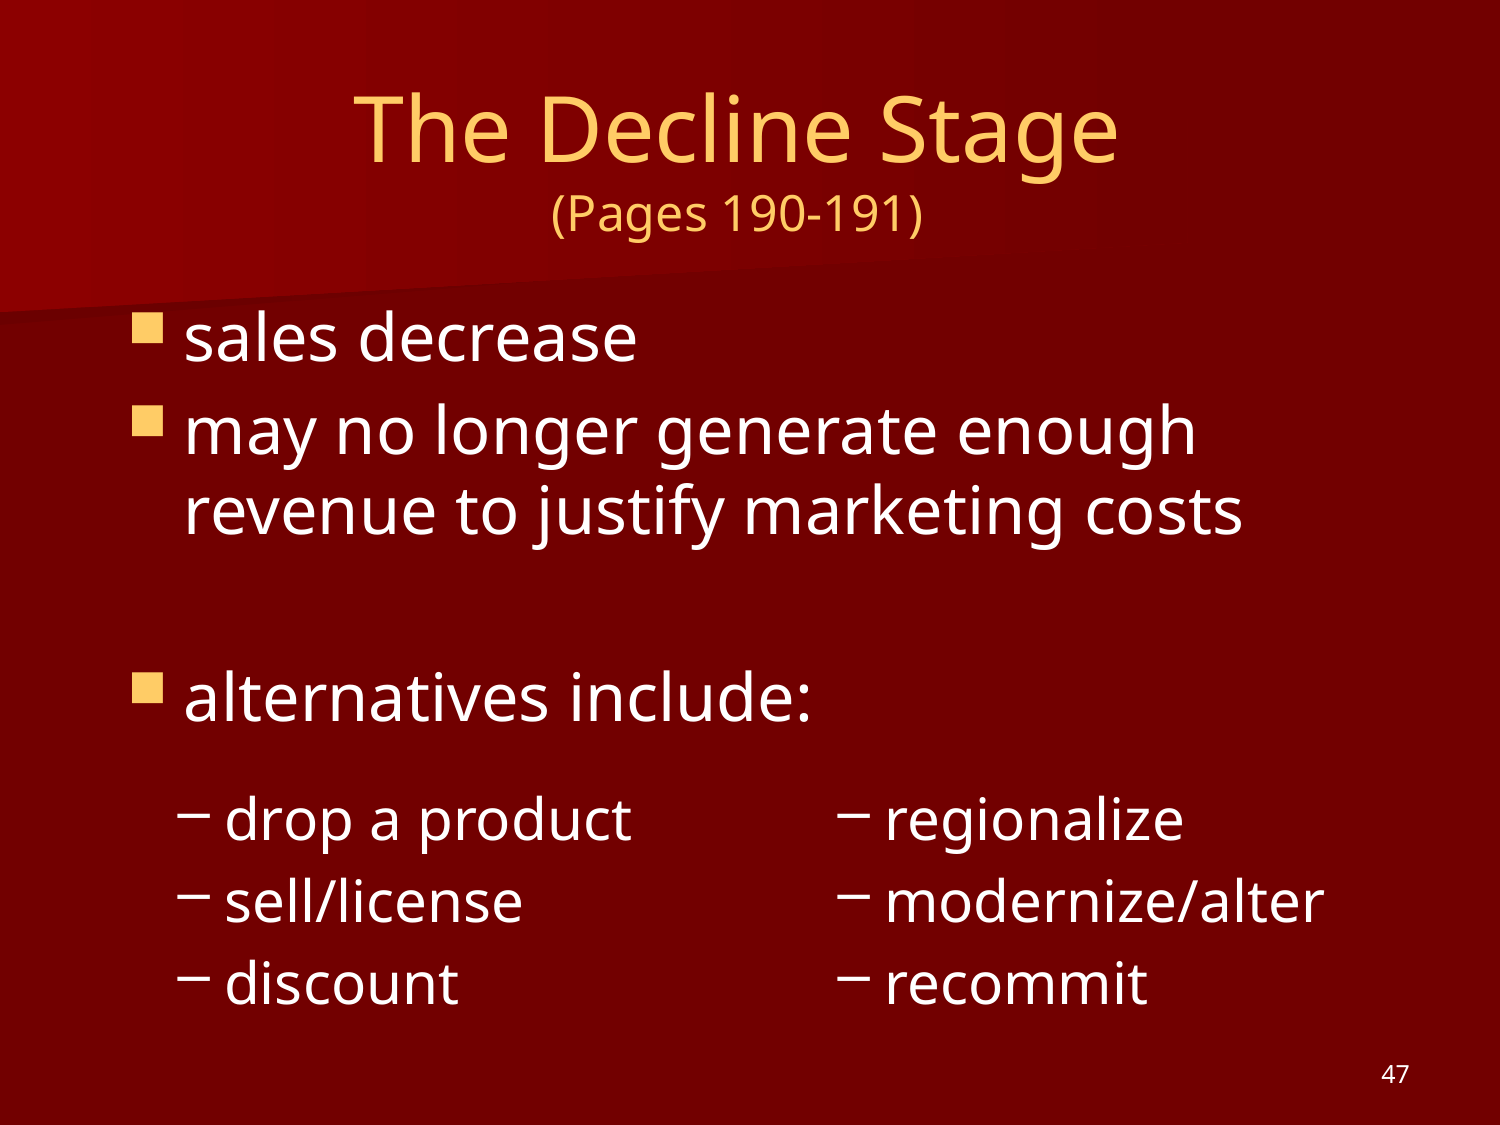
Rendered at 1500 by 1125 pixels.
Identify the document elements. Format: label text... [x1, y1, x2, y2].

text_box drop a product sell/license discount regionalize modernize/alter recommit [87, 774, 1438, 1013]
slide_number 47 [1074, 1024, 1426, 1101]
list sales decrease may no longer generate enough revenue to justify marketing costs alternatives include: [112, 286, 1413, 774]
title The Decline Stage (Pages 190-191) [99, 62, 1376, 251]
